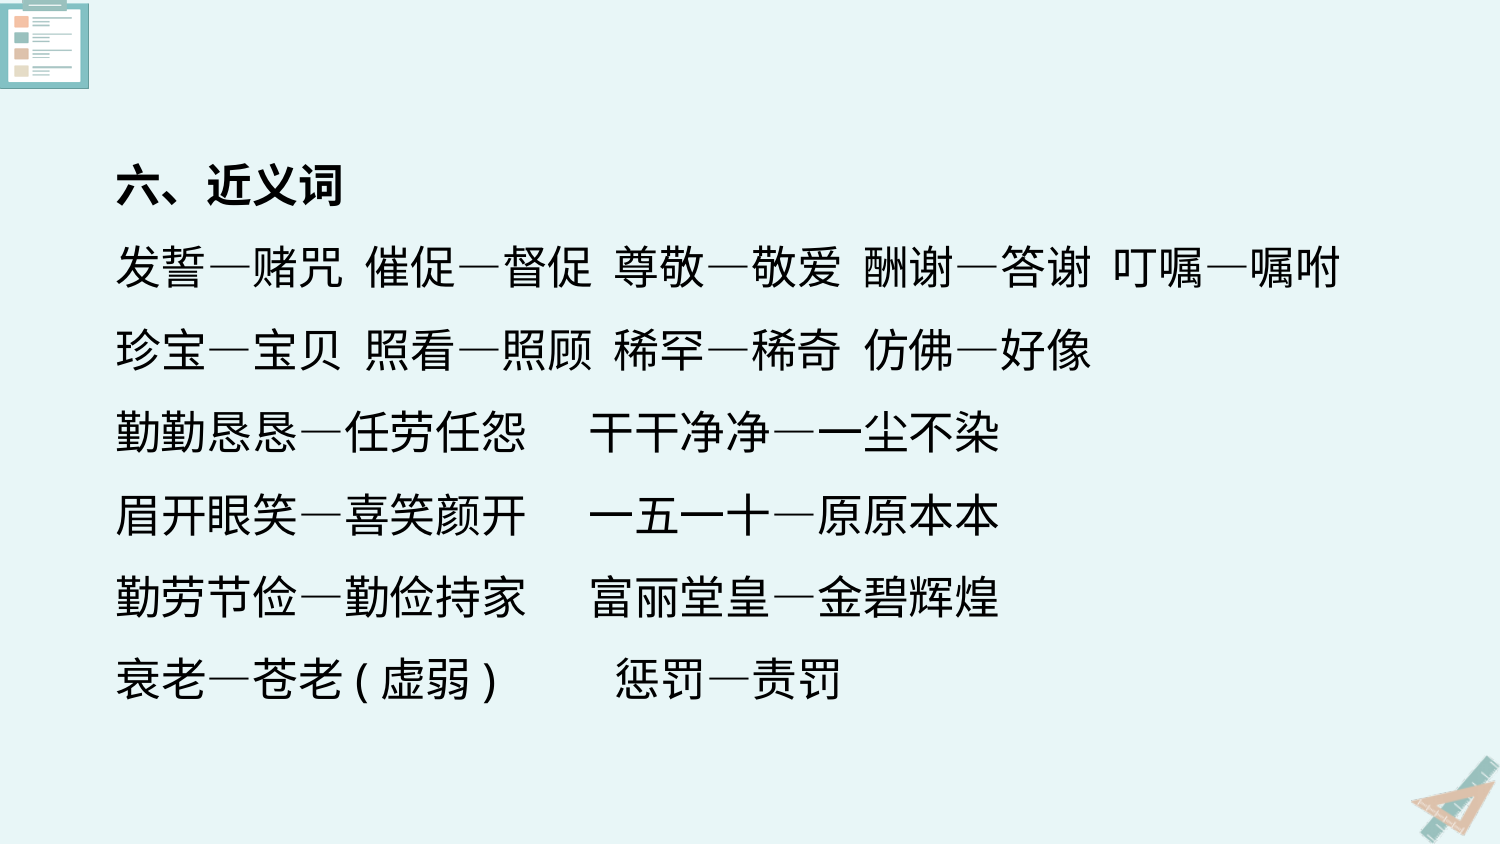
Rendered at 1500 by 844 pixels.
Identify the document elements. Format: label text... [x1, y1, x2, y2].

picture [1411, 755, 1500, 844]
picture [0, 0, 89, 89]
text_box 六、近义词 发誓—赌咒 催促—督促 尊敬—敬爱 酬谢—答谢 叮嘱—嘱咐 珍宝—宝贝 照看—照顾 稀罕—稀奇 仿佛—好像 勤勤恳恳—任劳任怨 干干净净—一尘不染 眉开眼笑—喜笑颜开 一五一十—原原本本 勤劳节俭—勤俭持家 富丽堂皇—金碧辉煌 衰老—苍老(虚弱) 惩罚—责罚 [100, 94, 1463, 714]
